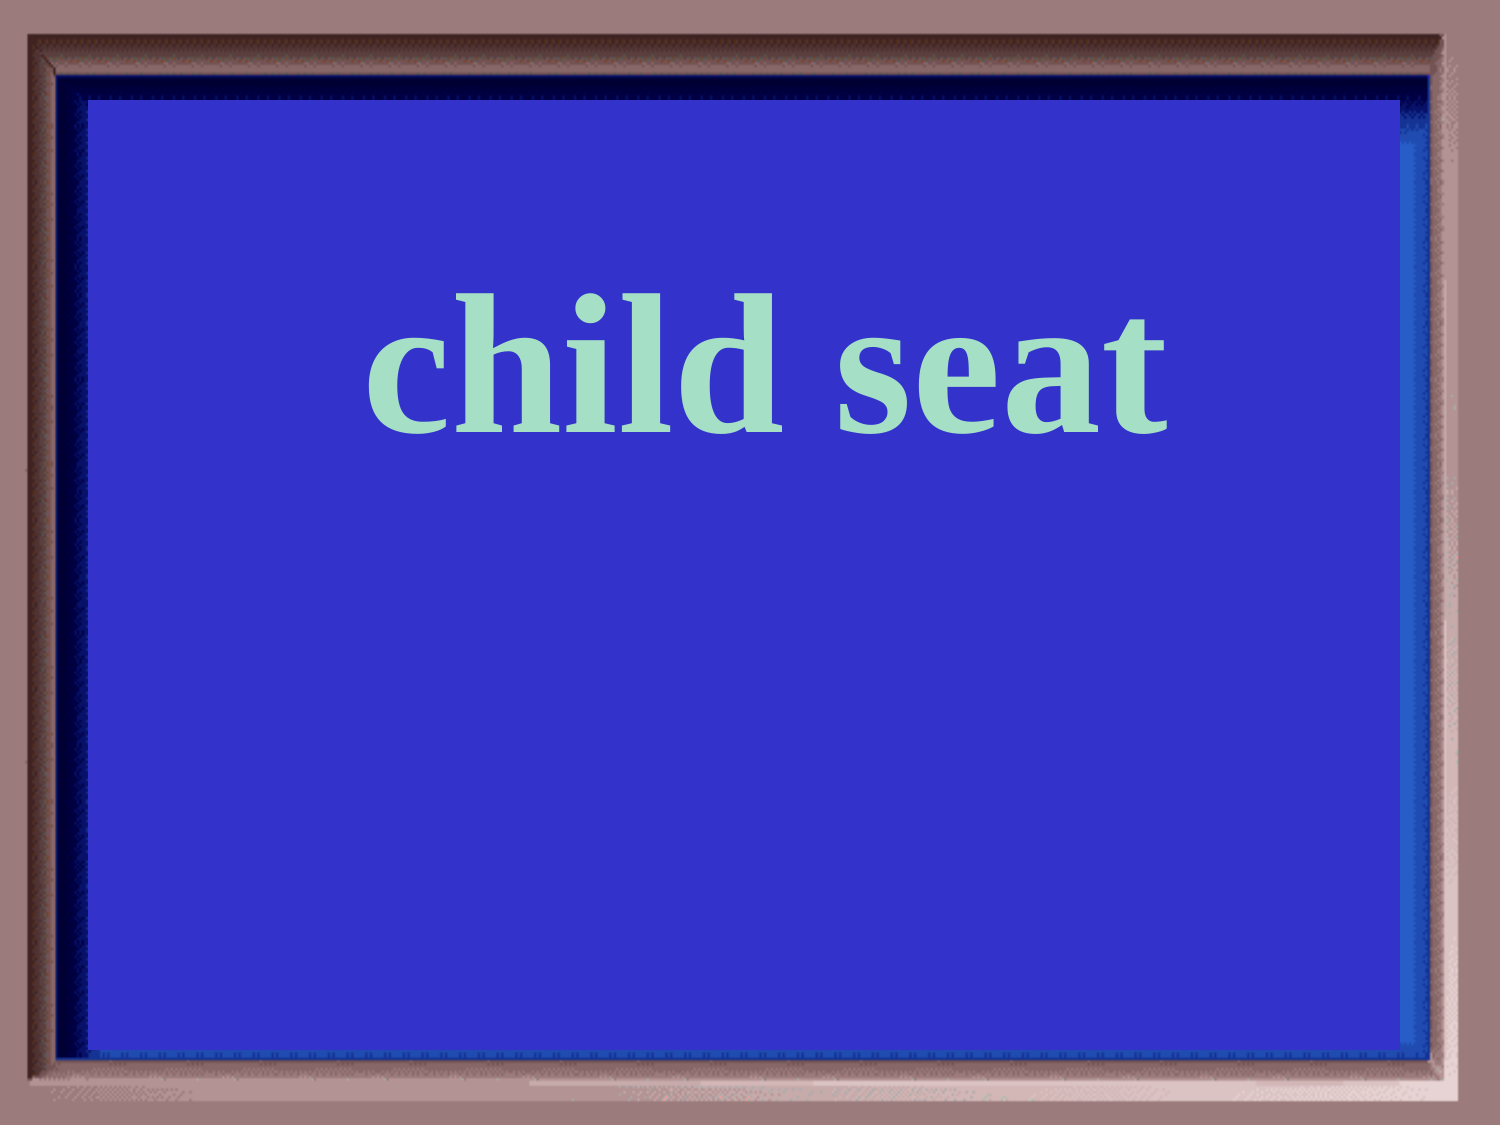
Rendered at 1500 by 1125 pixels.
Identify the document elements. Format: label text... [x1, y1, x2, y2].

picture [0, 0, 1500, 1125]
text_box child seat [347, 224, 1184, 480]
text_box [87, 99, 1401, 1051]
